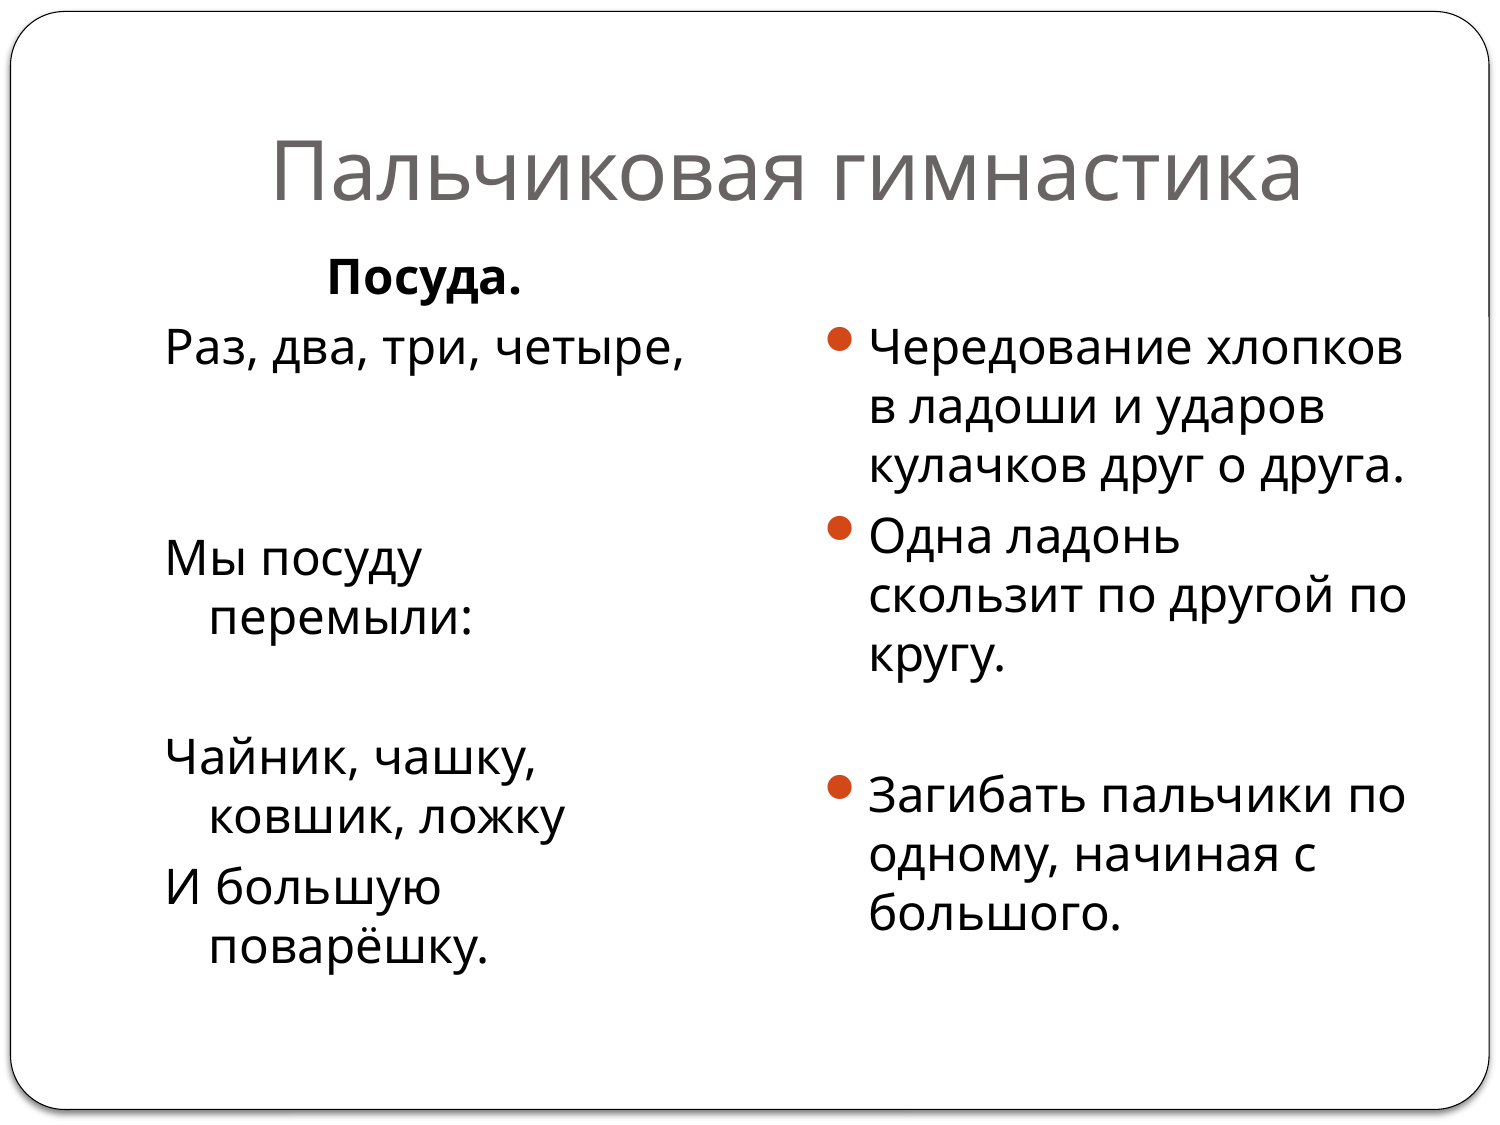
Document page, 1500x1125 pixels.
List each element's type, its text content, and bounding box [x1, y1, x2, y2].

list Посуда. Раз, два, три, четыре, Мы посуду перемыли: Чайник, чашку, ковшик, ложку И большую поварёшку. [150, 237, 713, 988]
title Пальчиковая гимнастика [150, 45, 1425, 233]
list Чередование хлопков в ладоши и ударов кулачков друг о друга. Одна ладонь скользит по другой по кругу. Загибать пальчики по одному, начиная с большого. [809, 237, 1425, 988]
